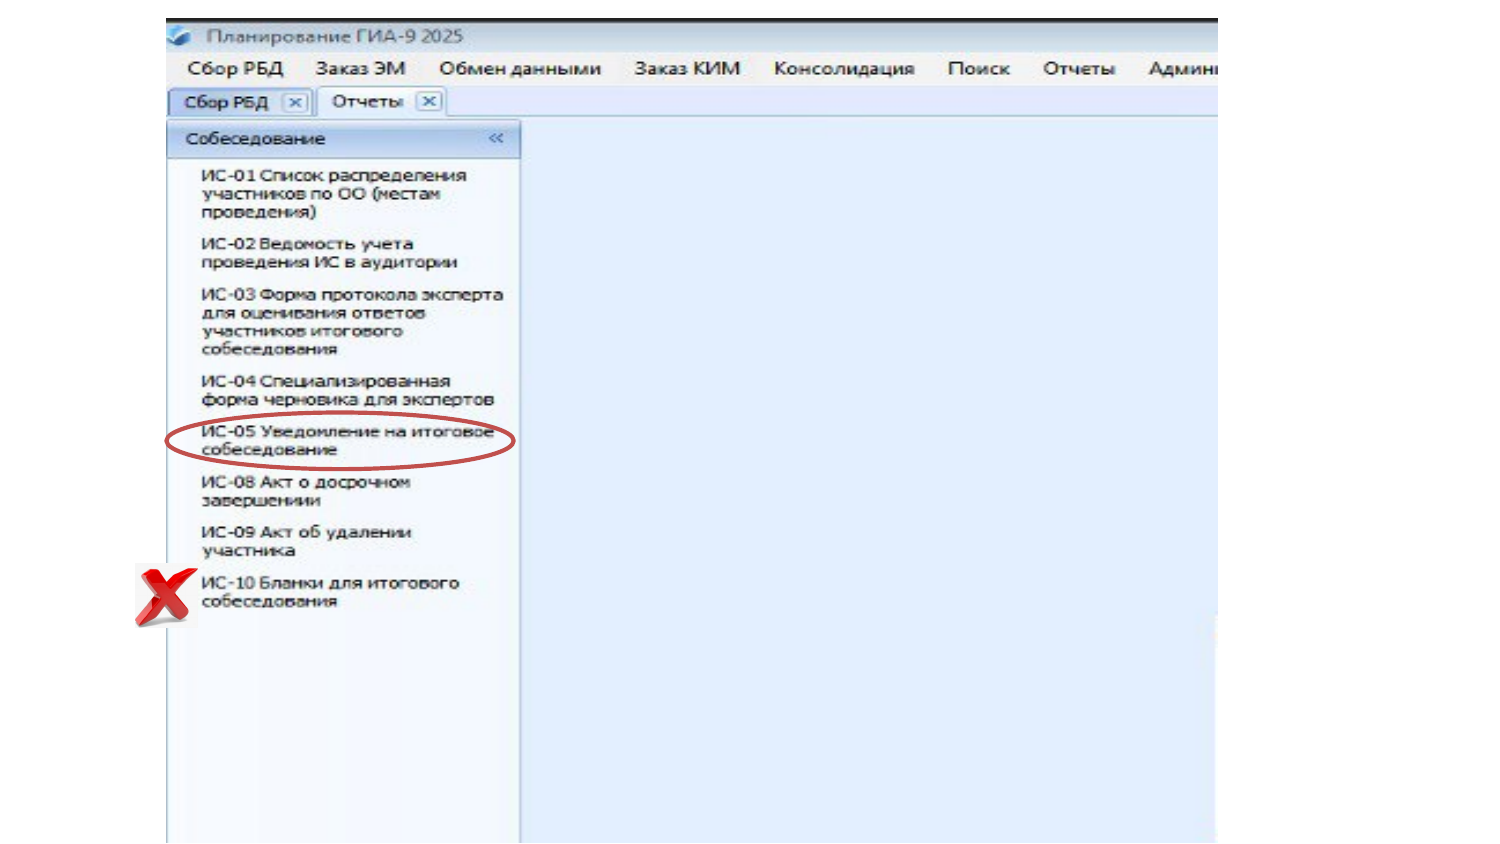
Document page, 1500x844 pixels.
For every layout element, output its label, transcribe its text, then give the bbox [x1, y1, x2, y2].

picture [135, 18, 1218, 843]
text_box Категории участников [1031, 0, 1489, 55]
